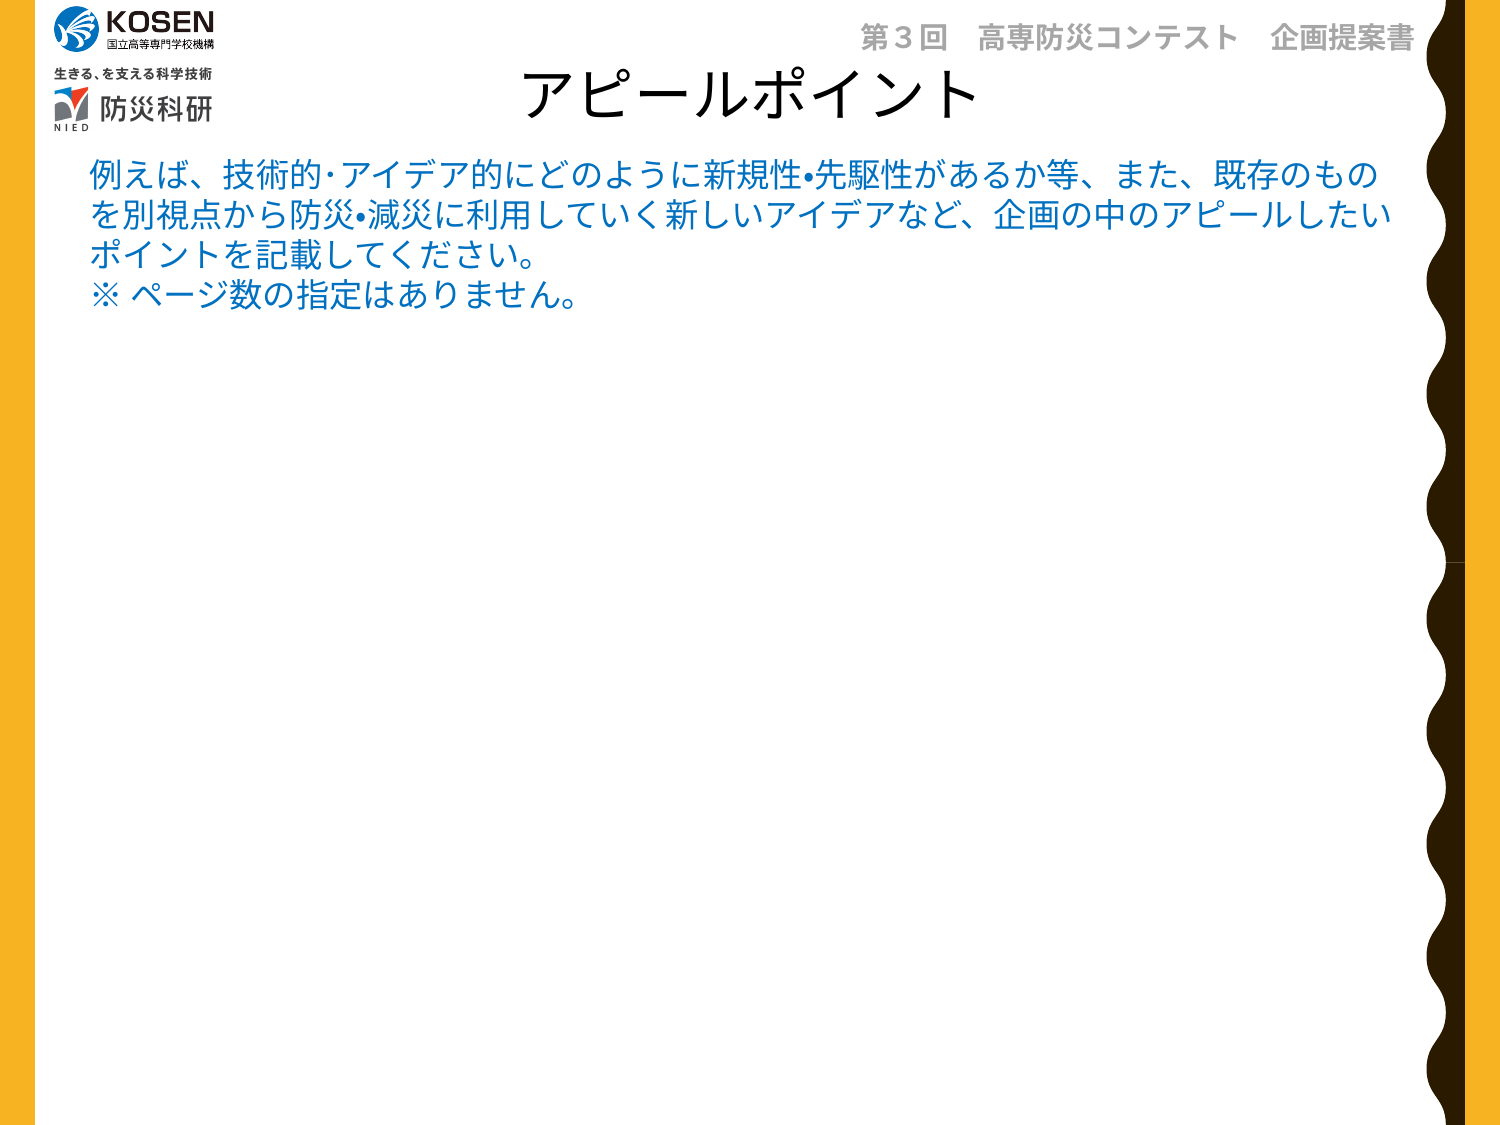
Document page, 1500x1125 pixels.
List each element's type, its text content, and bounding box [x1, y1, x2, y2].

picture [54, 6, 215, 52]
text_box 例えば、技術的･アイデア的にどのように新規性・先駆性があるか等、また、既存のものを別視点から防災・減災に利用していく新しいアイデアなど、企画の中のアピールしたいポイントを記載してください。 ※ページ数の指定はありません。 [74, 146, 1418, 1060]
text_box アピールポイント [37, 54, 1464, 142]
